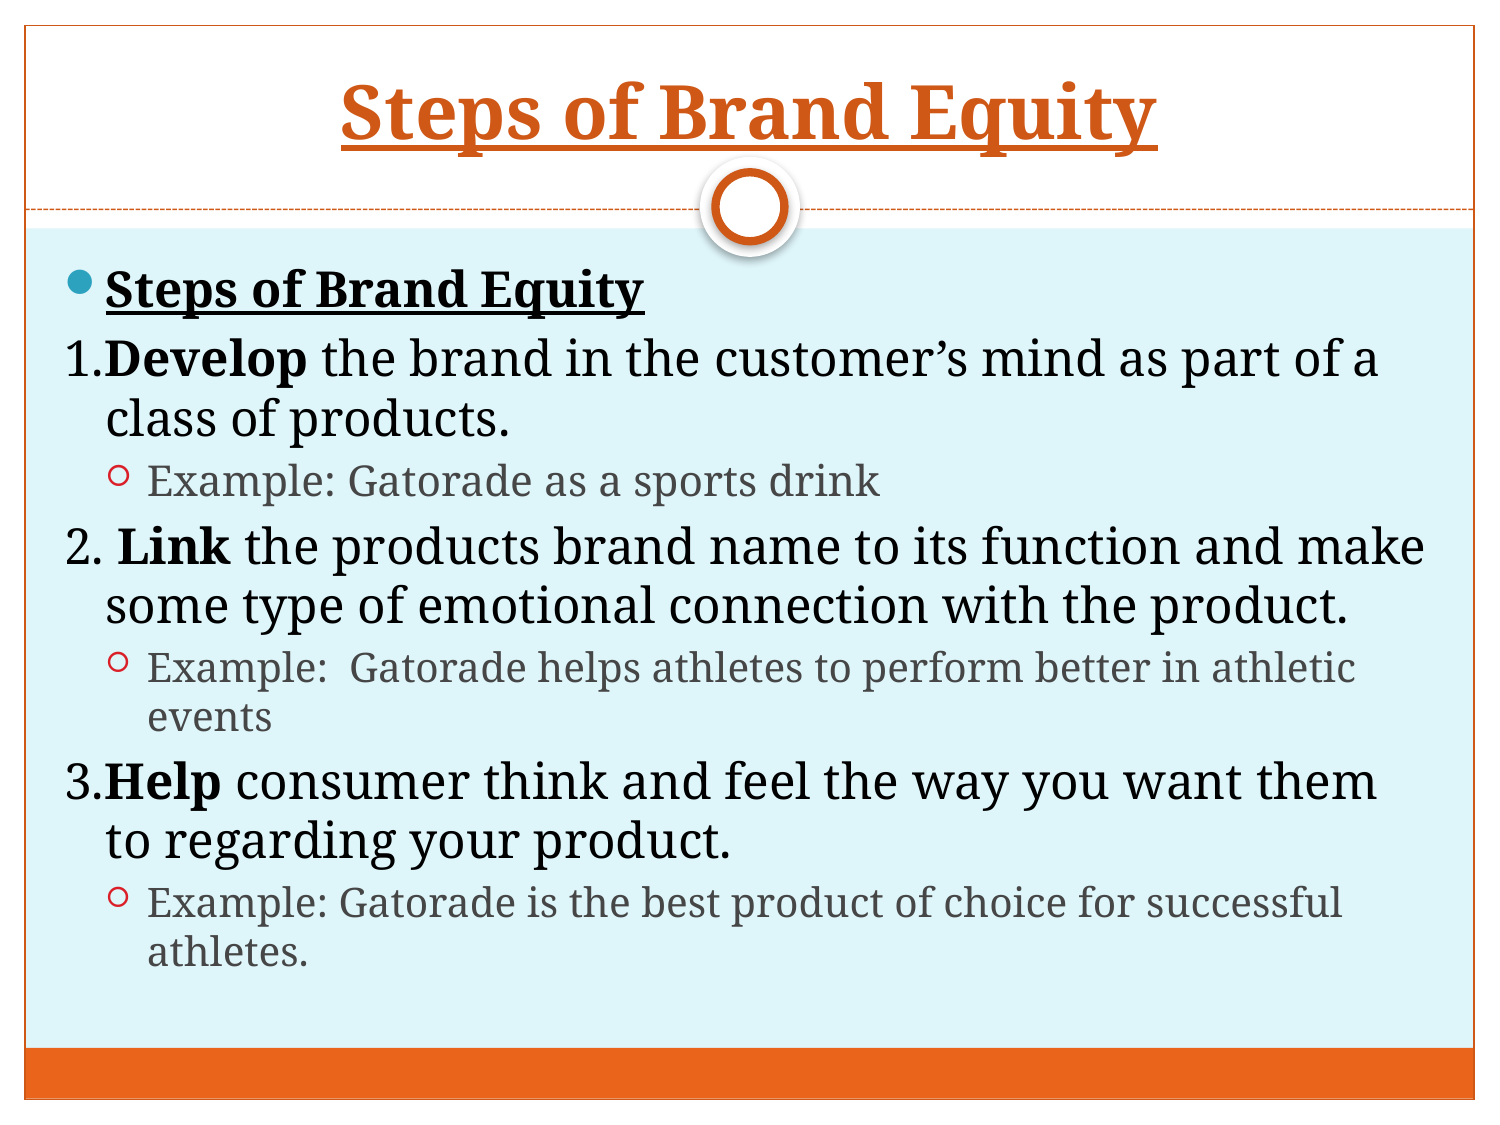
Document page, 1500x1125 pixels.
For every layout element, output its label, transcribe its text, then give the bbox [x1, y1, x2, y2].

list Steps of Brand Equity 1.Develop the brand in the customer’s mind as part of a class of products. Example: Gatorade as a sports drink 2. Link the products brand name to its function and make some type of emotional connection with the product. Example: Gatorade helps athletes to perform better in athletic events 3.Help consumer think and feel the way you want them to regarding your product. Example: Gatorade is the best product of choice for successful athletes. [49, 250, 1445, 1001]
title Steps of Brand Equity [49, 37, 1450, 162]
